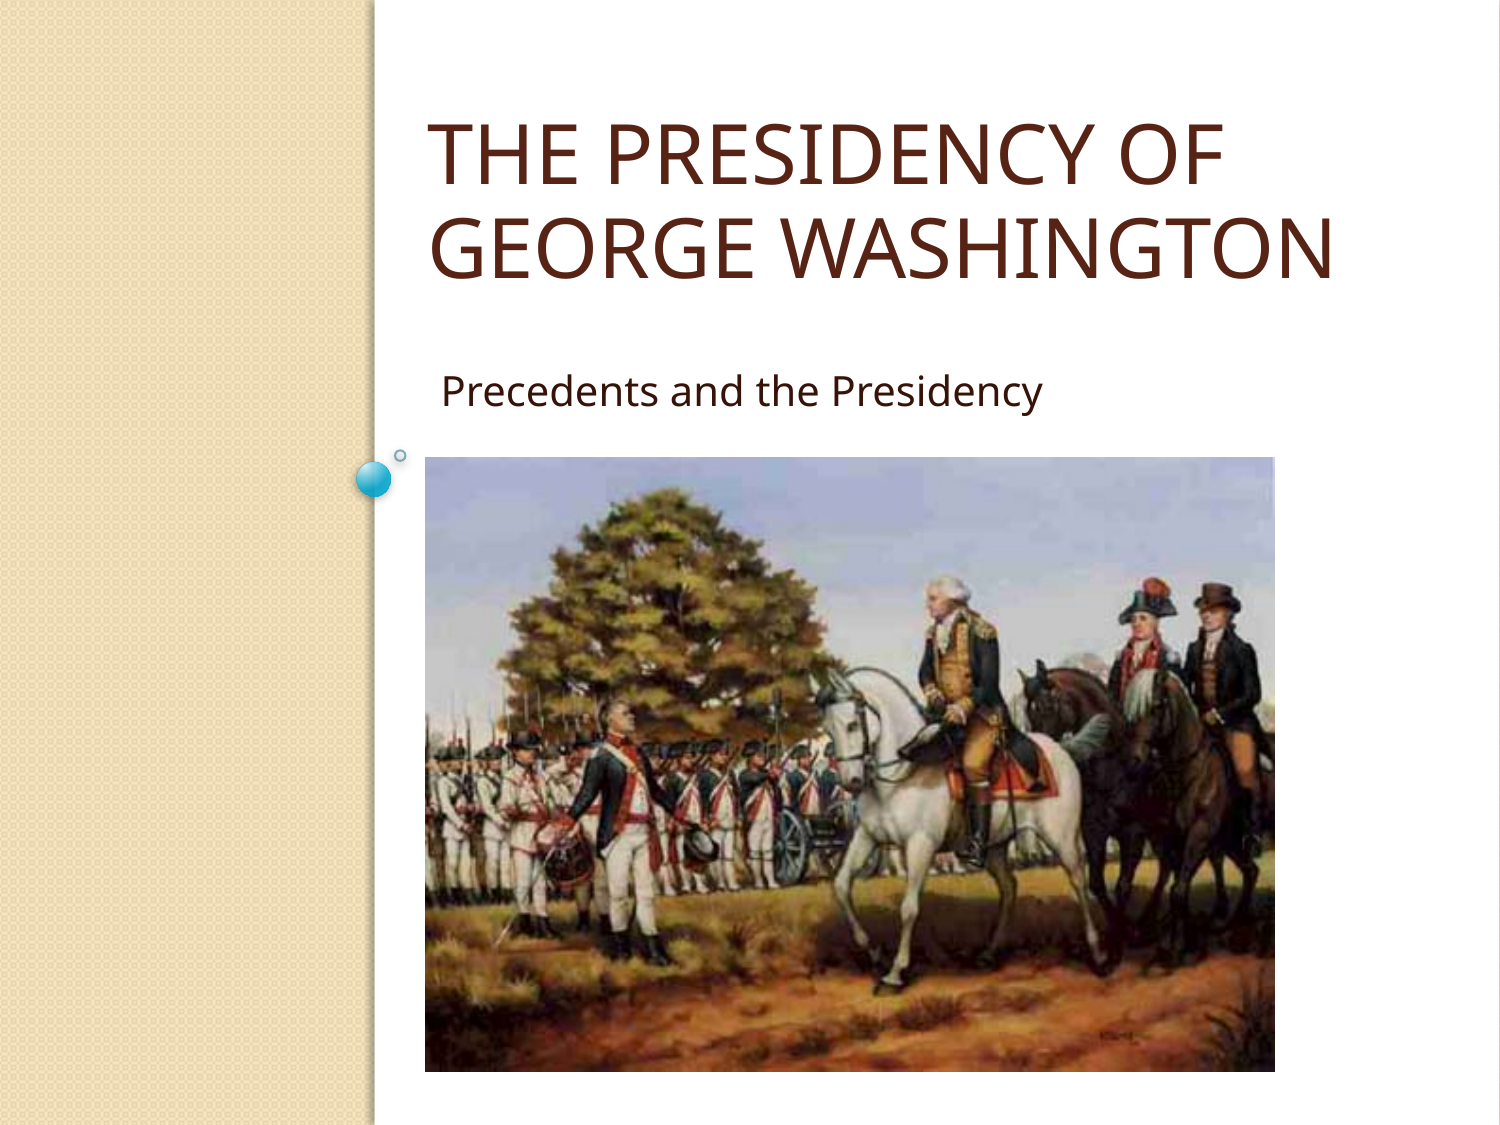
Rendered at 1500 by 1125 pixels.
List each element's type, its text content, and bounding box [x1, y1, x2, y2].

title The presidency of George Washington [412, 99, 1463, 338]
list Precedents and the Presidency [422, 174, 1473, 423]
picture [424, 457, 1276, 1072]
